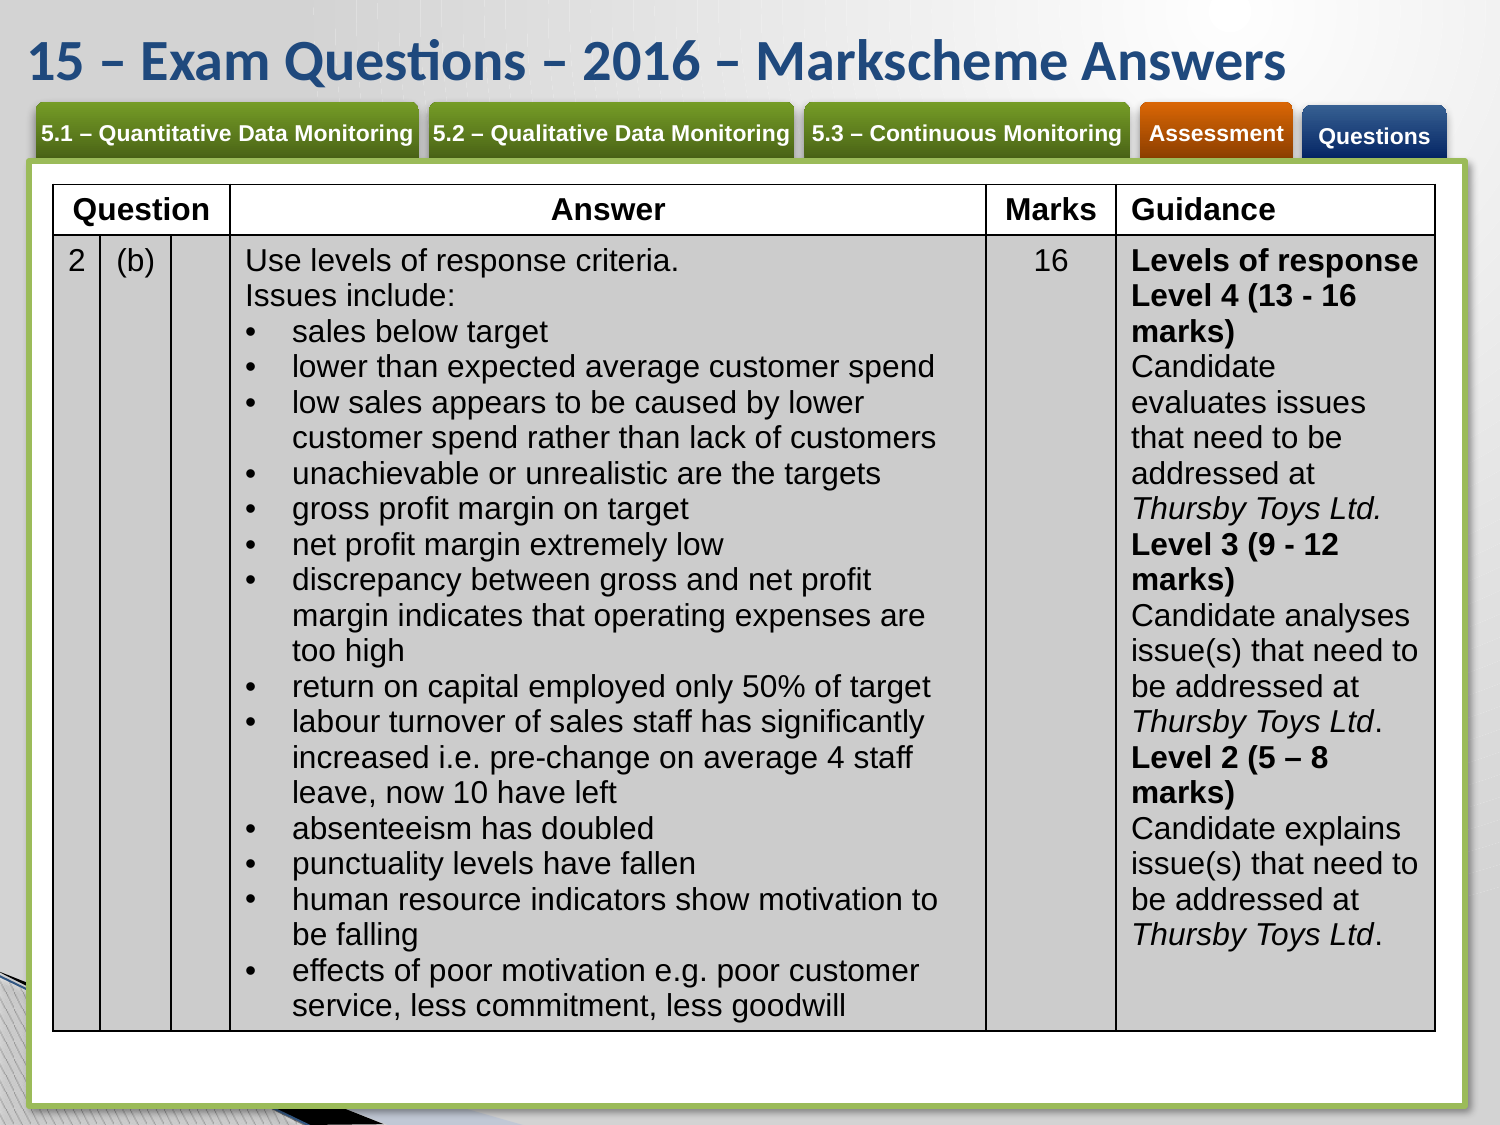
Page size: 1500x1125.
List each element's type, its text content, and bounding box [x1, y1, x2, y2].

table_cell 16 [987, 236, 1115, 1030]
table_header Marks [987, 185, 1115, 234]
table_cell (b) [101, 236, 170, 1030]
table_cell Use levels of response criteria. Issues include: sales below target lower than expected average customer spend low sales appears to be caused by lower customer spend rather than lack of customers unachievable or unrealistic are the targets gross profit margin on target net profit margin extremely low discrepancy between gross and net profit margin indicates that operating expenses are too high return on capital employed only 50% of target labour turnover of sales staff has significantly increased i.e. pre-change on average 4 staff leave, now 10 have left absenteeism has doubled punctuality levels have fallen human resource indicators show motivation to be falling effects of poor motivation e.g. poor customer service, less commitment, less goodwill [231, 236, 985, 1030]
table_cell 2 [54, 236, 99, 1030]
table_cell [172, 236, 229, 1030]
table_header Guidance [1117, 185, 1434, 234]
table_cell Levels of response Level 4 (13 - 16 marks) Candidate evaluates issues that need to be addressed at Thursby Toys Ltd. Level 3 (9 - 12 marks) Candidate analyses issue(s) that need to be addressed at Thursby Toys Ltd. Level 2 (5 – 8 marks) Candidate explains issue(s) that need to be addressed at Thursby Toys Ltd. [1117, 236, 1434, 1030]
table_header Question [54, 185, 229, 234]
picture [281, 1114, 303, 1125]
title 15 – Exam Questions – 2016 – Markscheme Answers [11, 11, 1465, 102]
table_header Answer [231, 185, 985, 234]
